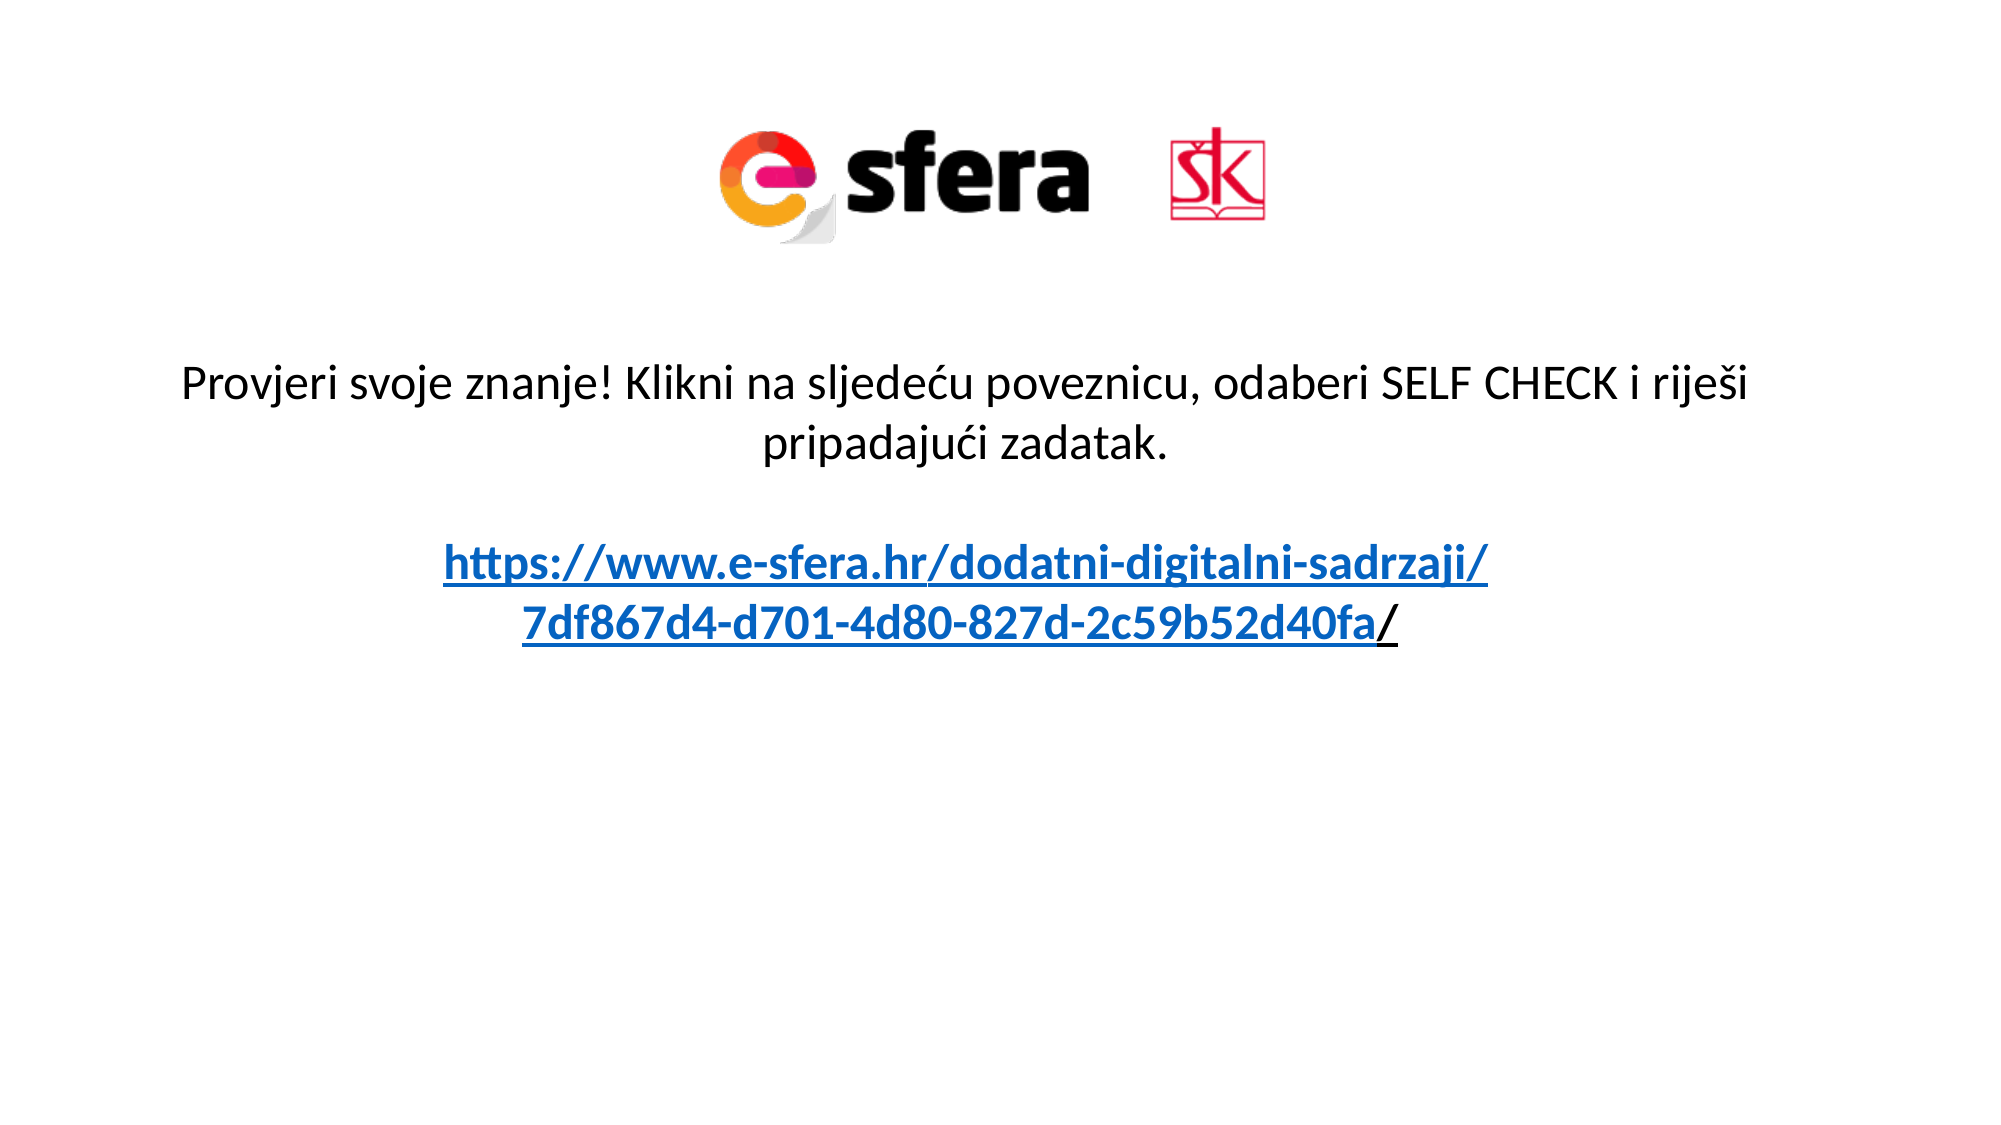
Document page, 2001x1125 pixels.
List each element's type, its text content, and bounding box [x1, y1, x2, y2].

text_box Provjeri svoje znanje! Klikni na sljedeću poveznicu, odaberi SELF CHECK i riješi pripadajući zadatak. https://www.e-sfera.hr/dodatni-digitalni-sadrzaji/7df867d4-d701-4d80-827d-2c59b52d40fa/ [166, 342, 1766, 658]
picture [687, 30, 1313, 343]
